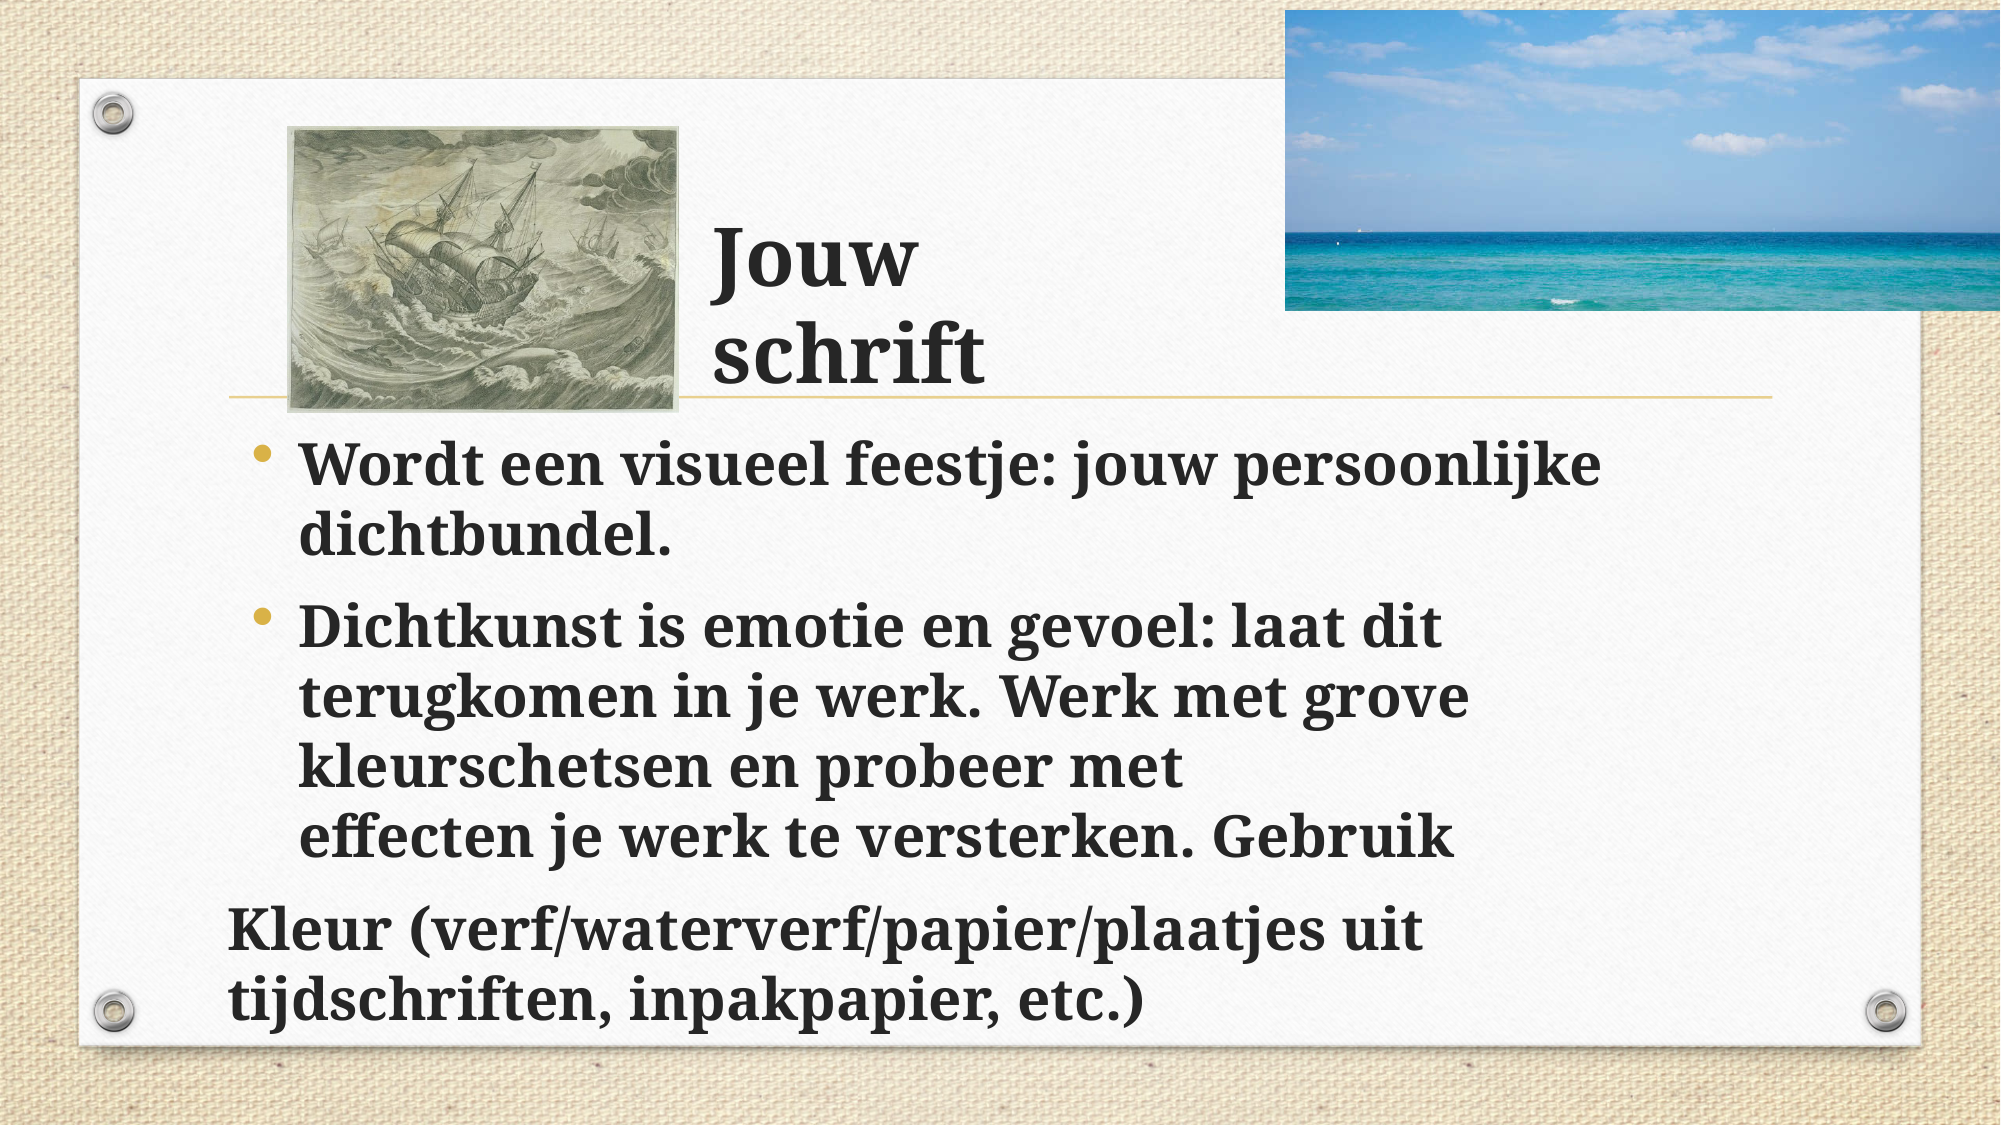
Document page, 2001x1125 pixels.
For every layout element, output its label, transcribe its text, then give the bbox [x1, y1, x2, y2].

picture [1512, 236, 1535, 243]
picture [1828, 237, 1837, 242]
picture [1465, 237, 1481, 242]
title Jouw schrift [697, 292, 1191, 313]
picture [1782, 238, 1792, 242]
picture [1571, 237, 1581, 241]
list Wordt een visueel feestje: jouw persoonlijke dichtbundel. Dichtkunst is emotie en gevoel: laat dit terugkomen in je werk. Werk met grove kleurschetsen en probeer met effecten je werk te versterken. Gebruik Kleur (verf/waterverf/papier/plaatjes uit tijdschriften, inpakpapier, etc.) [212, 419, 1788, 965]
picture [1652, 236, 1660, 242]
picture [1879, 236, 1891, 242]
picture [0, 0, 2001, 1125]
picture [1759, 237, 1765, 244]
picture [1491, 239, 1509, 243]
